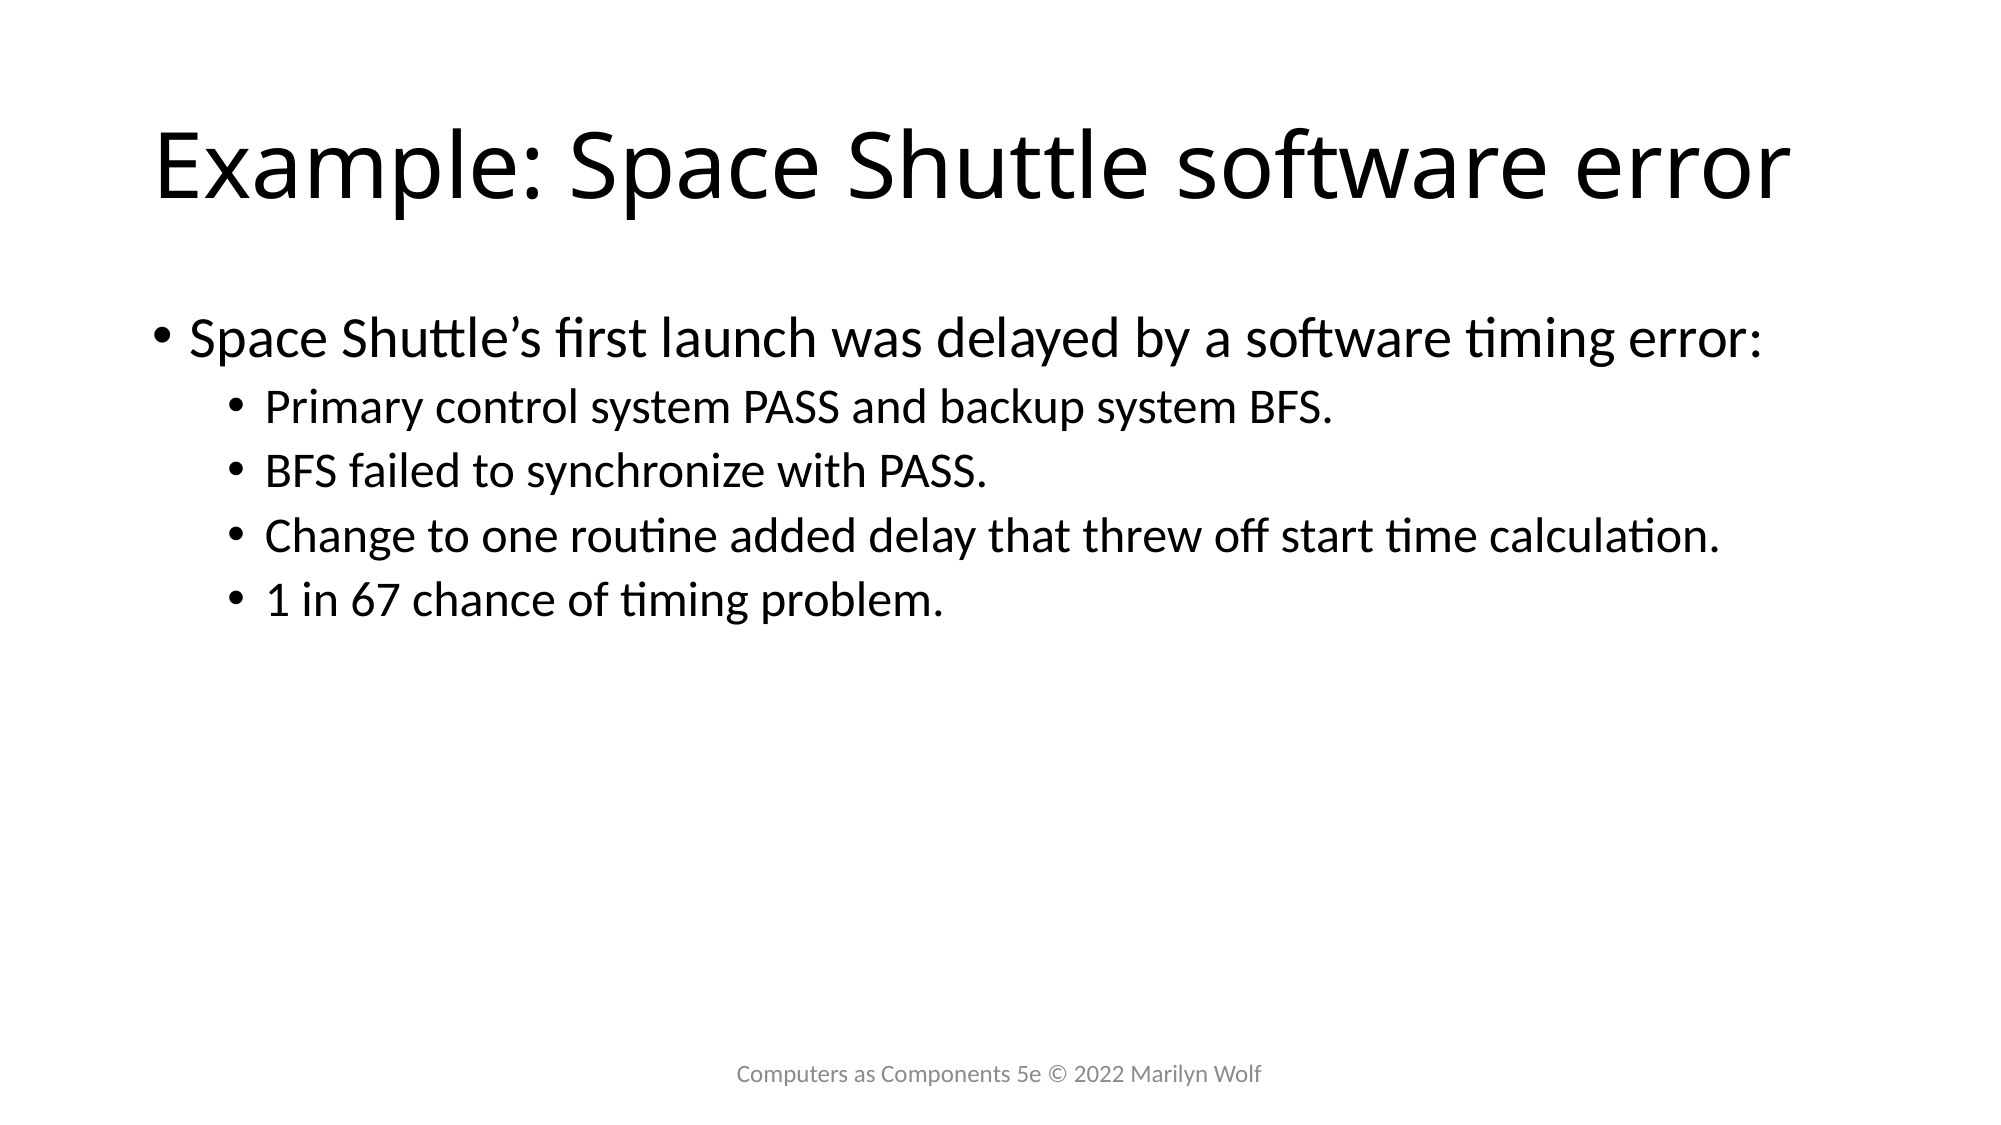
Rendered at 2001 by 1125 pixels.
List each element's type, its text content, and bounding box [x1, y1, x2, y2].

title Example: Space Shuttle software error [137, 59, 1863, 278]
list Space Shuttle’s first launch was delayed by a software timing error: Primary control system PASS and backup system BFS. BFS failed to synchronize with PASS. Change to one routine added delay that threw off start time calculation. 1 in 67 chance of timing problem. [137, 299, 1863, 1014]
footer Computers as Components 5e © 2022 Marilyn Wolf [662, 1042, 1338, 1103]
